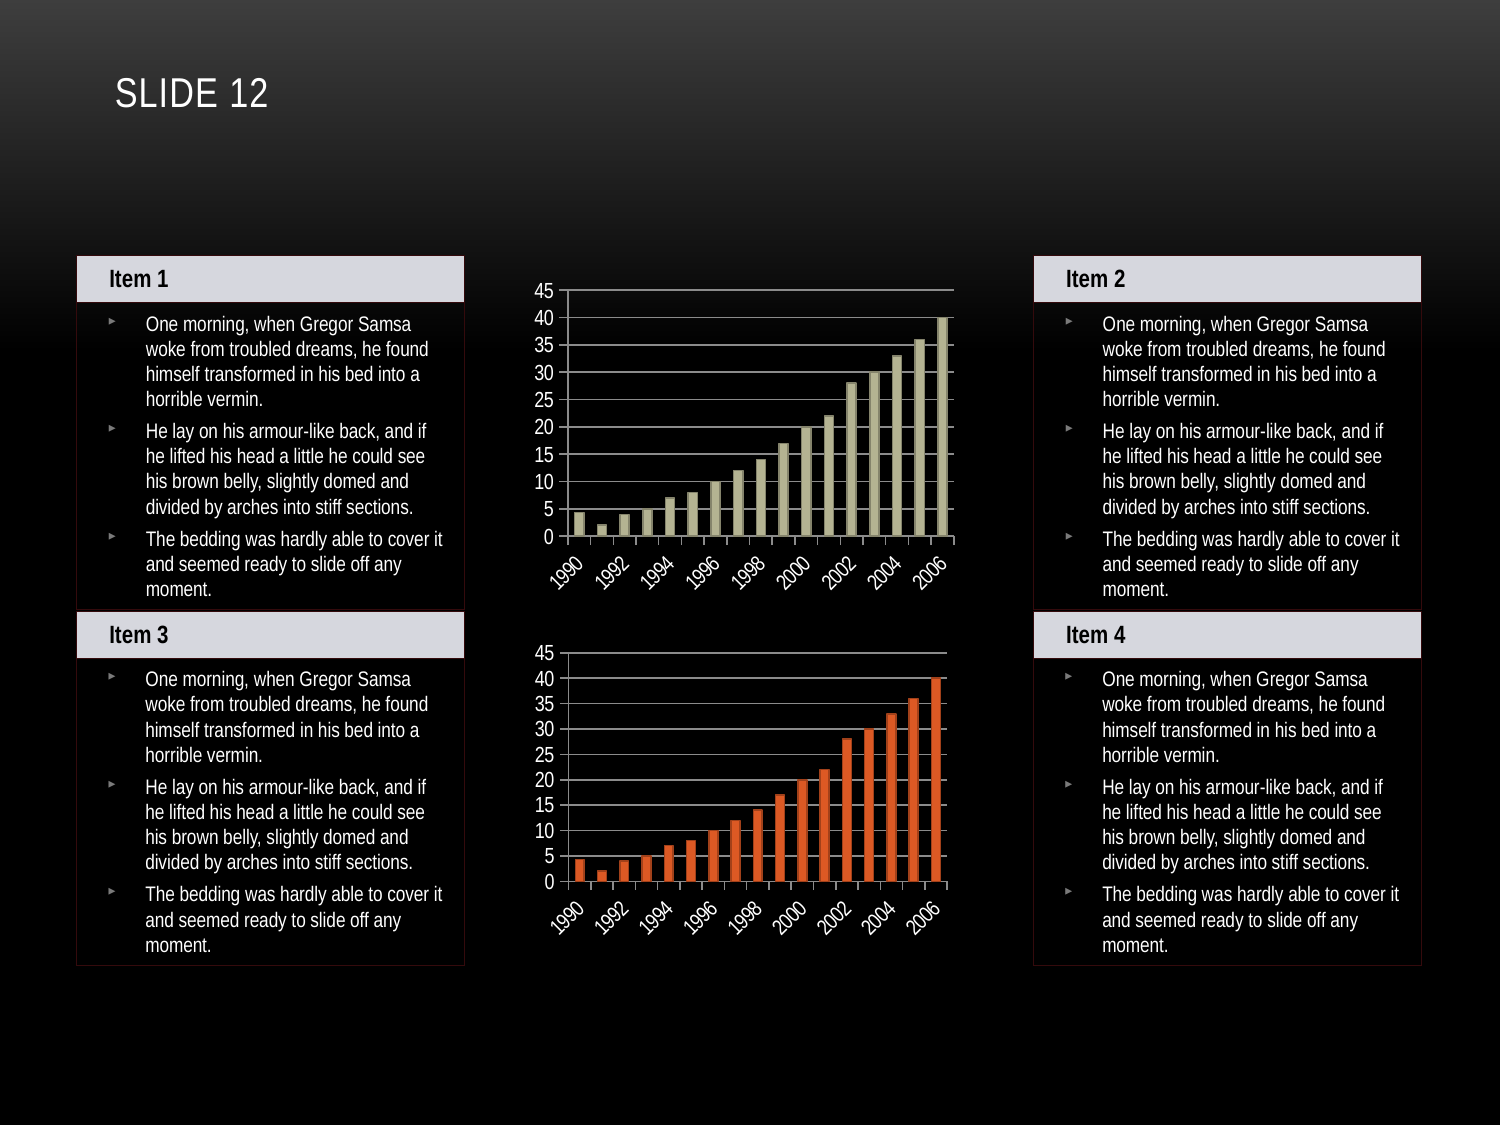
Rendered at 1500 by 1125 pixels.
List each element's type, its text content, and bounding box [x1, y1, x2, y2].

text_box Item 1 [76, 255, 465, 303]
text_box Item 3 [76, 611, 465, 659]
text_box One morning, when Gregor Samsa woke from troubled dreams, he found himself transformed in his bed into a horrible vermin. He lay on his armour-like back, and if he lifted his head a little he could see his brown belly, slightly domed and divided by arches into stiff sections. The bedding was hardly able to cover it and seemed ready to slide off any moment. [76, 303, 465, 610]
title Slide 12 [99, 19, 1400, 124]
chart [525, 270, 963, 603]
text_box Item 4 [1033, 611, 1422, 659]
chart [526, 633, 956, 947]
text_box One morning, when Gregor Samsa woke from troubled dreams, he found himself transformed in his bed into a horrible vermin. He lay on his armour-like back, and if he lifted his head a little he could see his brown belly, slightly domed and divided by arches into stiff sections. The bedding was hardly able to cover it and seemed ready to slide off any moment. [76, 659, 465, 966]
text_box Item 2 [1033, 255, 1422, 303]
text_box One morning, when Gregor Samsa woke from troubled dreams, he found himself transformed in his bed into a horrible vermin. He lay on his armour-like back, and if he lifted his head a little he could see his brown belly, slightly domed and divided by arches into stiff sections. The bedding was hardly able to cover it and seemed ready to slide off any moment. [1033, 303, 1422, 610]
text_box One morning, when Gregor Samsa woke from troubled dreams, he found himself transformed in his bed into a horrible vermin. He lay on his armour-like back, and if he lifted his head a little he could see his brown belly, slightly domed and divided by arches into stiff sections. The bedding was hardly able to cover it and seemed ready to slide off any moment. [1033, 659, 1422, 966]
